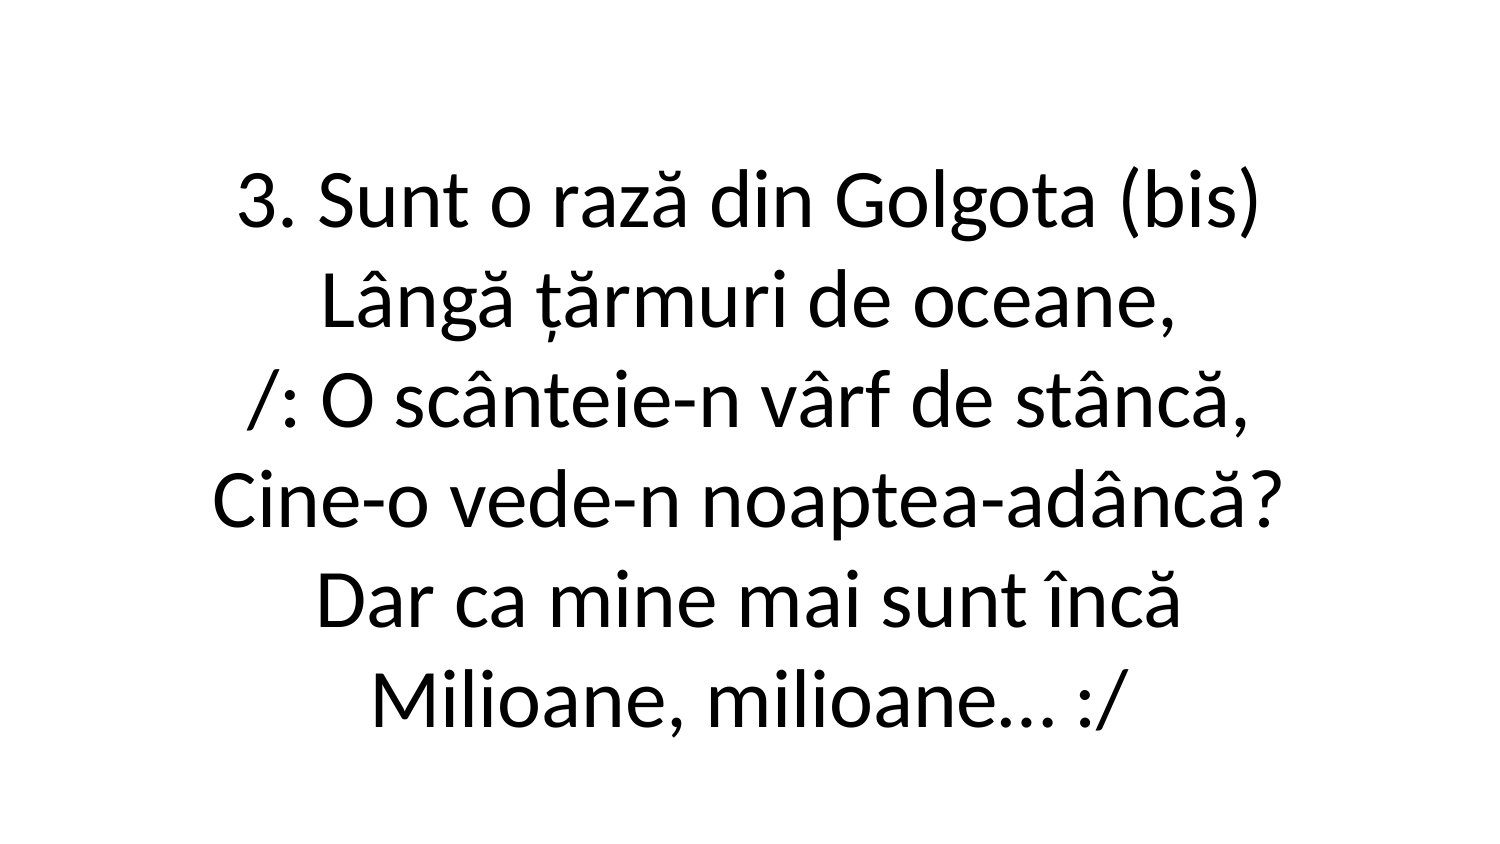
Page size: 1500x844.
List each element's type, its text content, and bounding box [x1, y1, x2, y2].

text_box 3. Sunt o rază din Golgota (bis) Lângă țărmuri de oceane, /: O scânteie-n vârf de stâncă, Cine-o vede-n noaptea-adâncă? Dar ca mine mai sunt încă Milioane, milioane… :/ [198, 92, 1302, 752]
